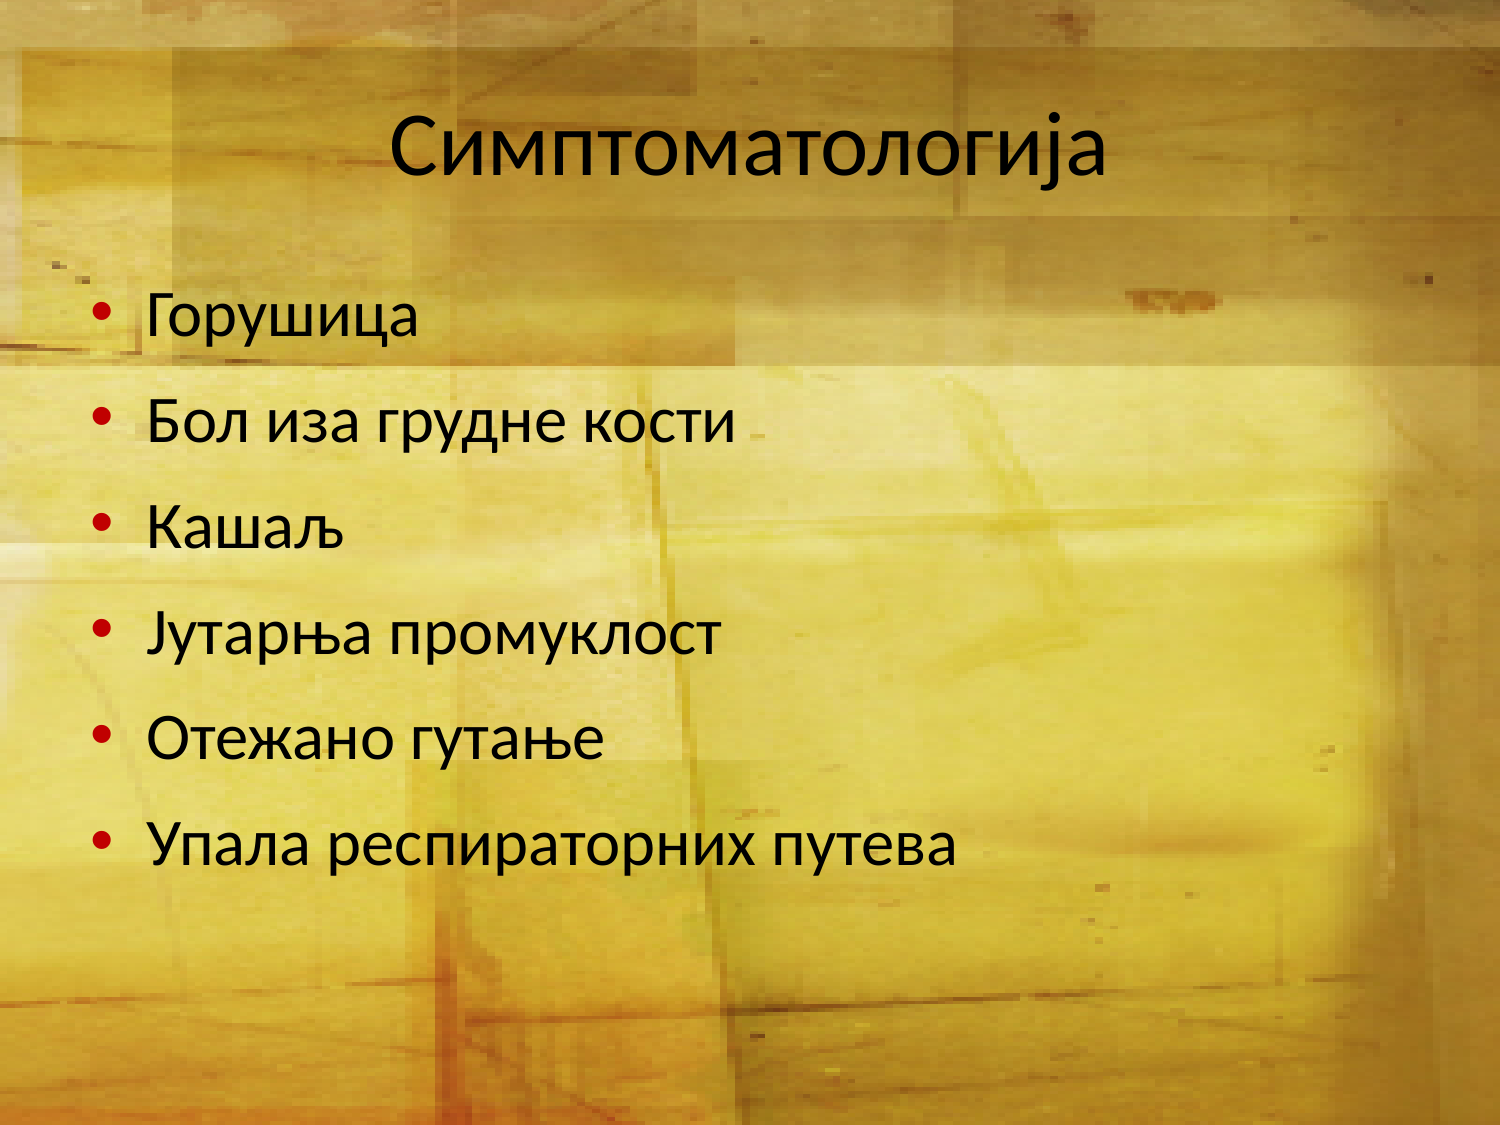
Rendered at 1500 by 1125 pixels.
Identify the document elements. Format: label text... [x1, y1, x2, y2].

list Горушица Бол иза грудне кости Кашаљ Јутарња промуклост Отежано гутање Упала респираторних путева [75, 262, 1425, 1005]
picture [0, 0, 1500, 1125]
title Симптоматологија [75, 45, 1425, 233]
